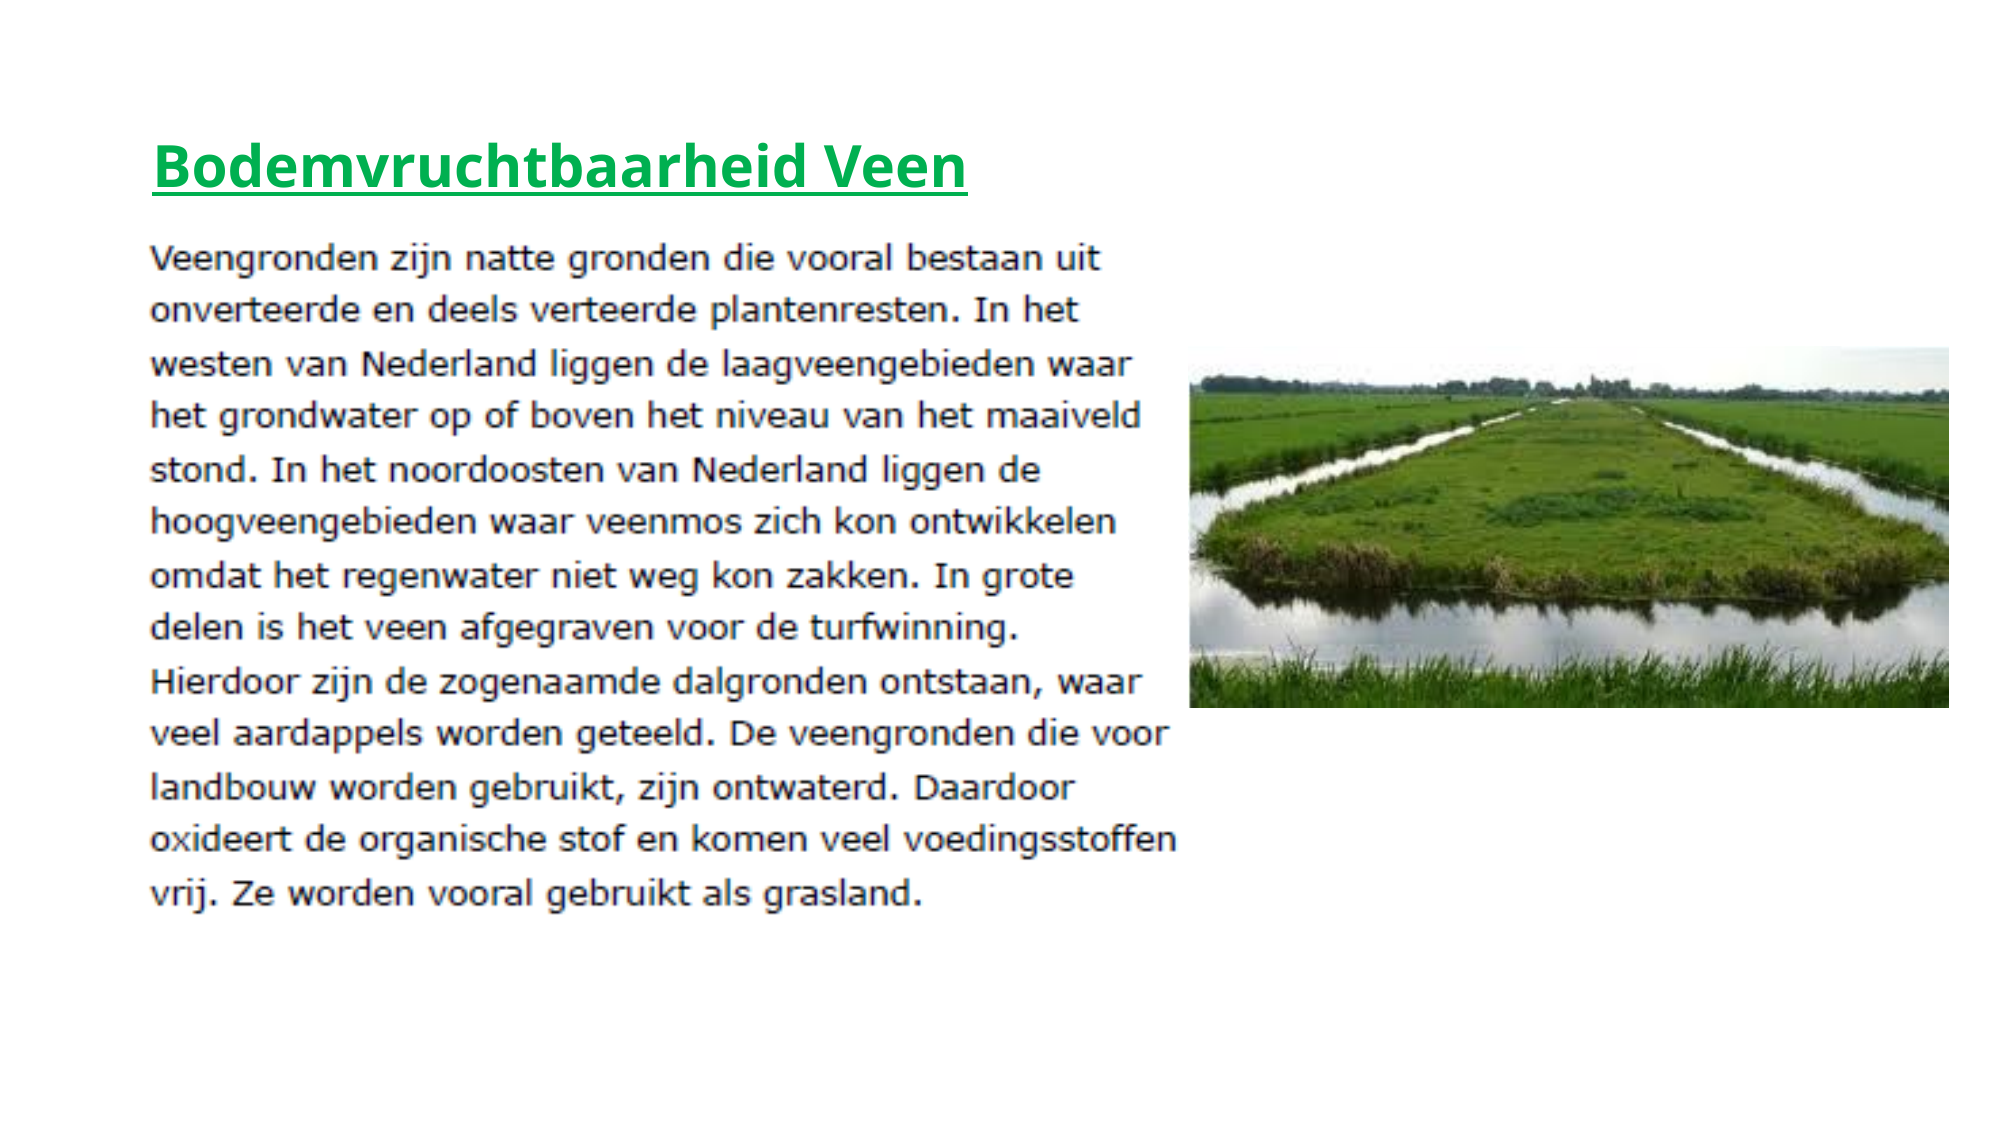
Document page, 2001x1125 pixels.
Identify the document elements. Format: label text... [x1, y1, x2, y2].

picture [1187, 346, 1949, 708]
title Bodemvruchtbaarheid Veen [137, 59, 1863, 278]
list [137, 233, 1214, 928]
